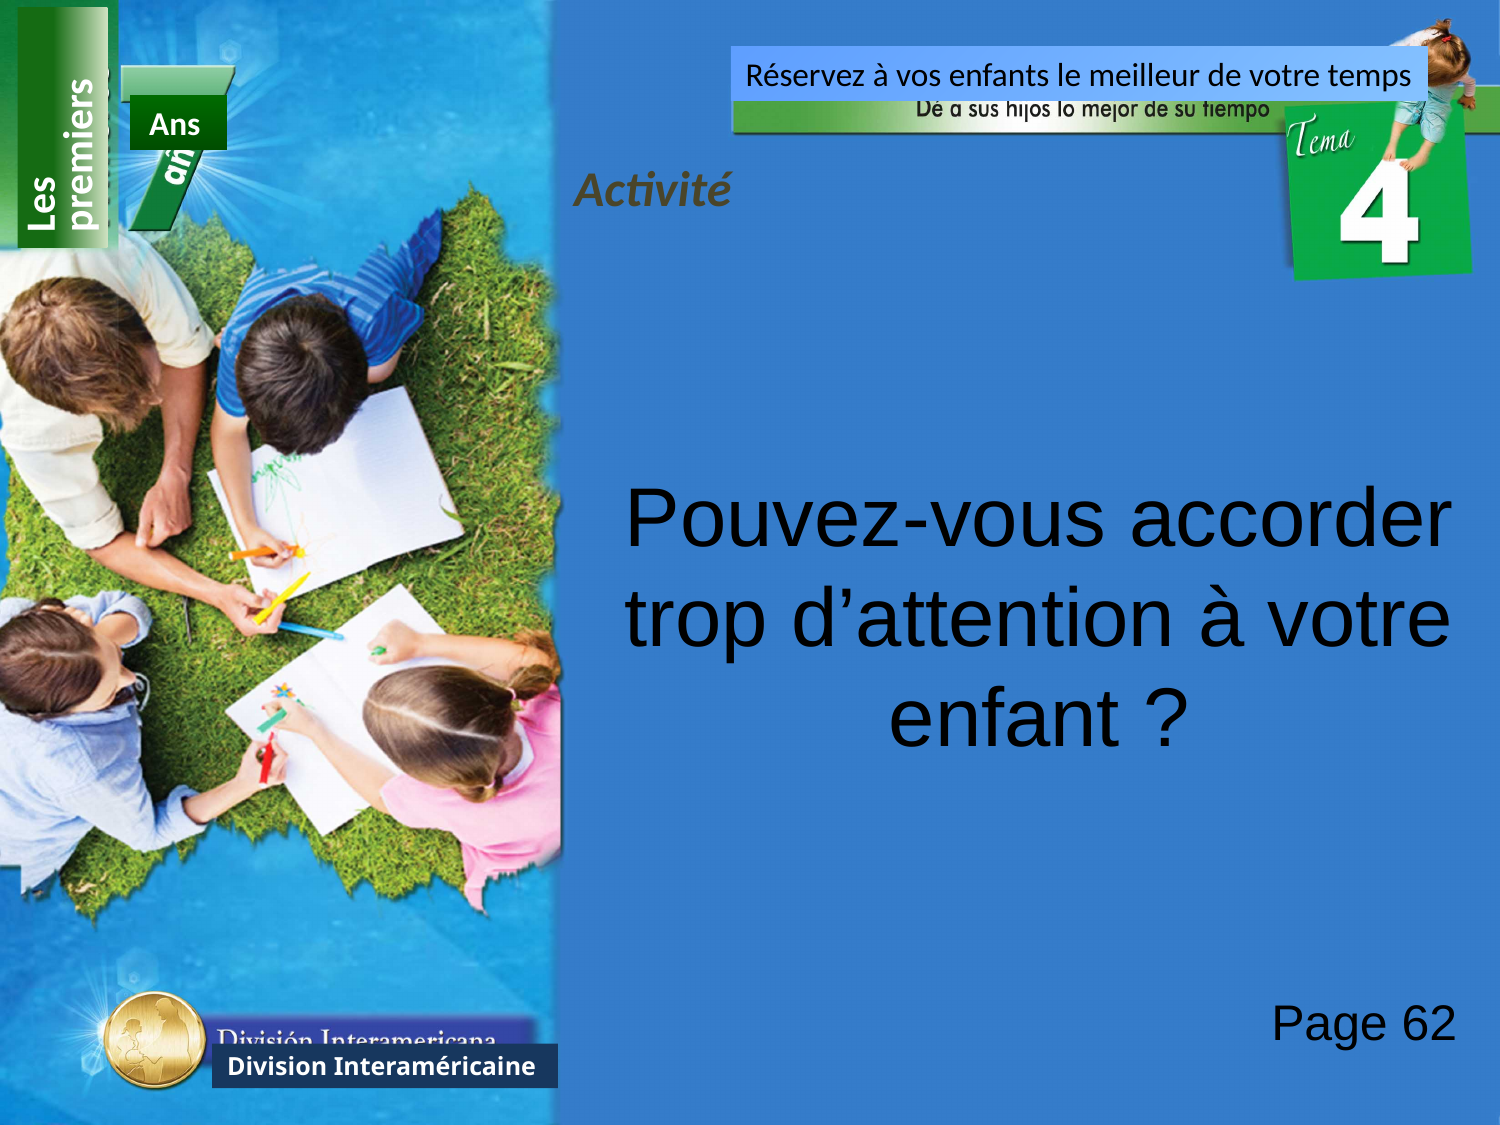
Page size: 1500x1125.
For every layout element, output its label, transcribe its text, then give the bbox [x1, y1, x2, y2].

text_box Activité [559, 148, 747, 224]
picture [0, 0, 1500, 1125]
text_box Réservez à vos enfants le meilleur de votre temps [730, 46, 1428, 101]
text_box Pouvez-vous accorder trop d’attention à votre enfant ? [596, 456, 1483, 771]
text_box Les premiers [17, 7, 108, 248]
text_box Ans [130, 95, 227, 150]
text_box Page 62 [1163, 982, 1472, 1058]
text_box Division Interaméricaine [212, 1043, 558, 1089]
